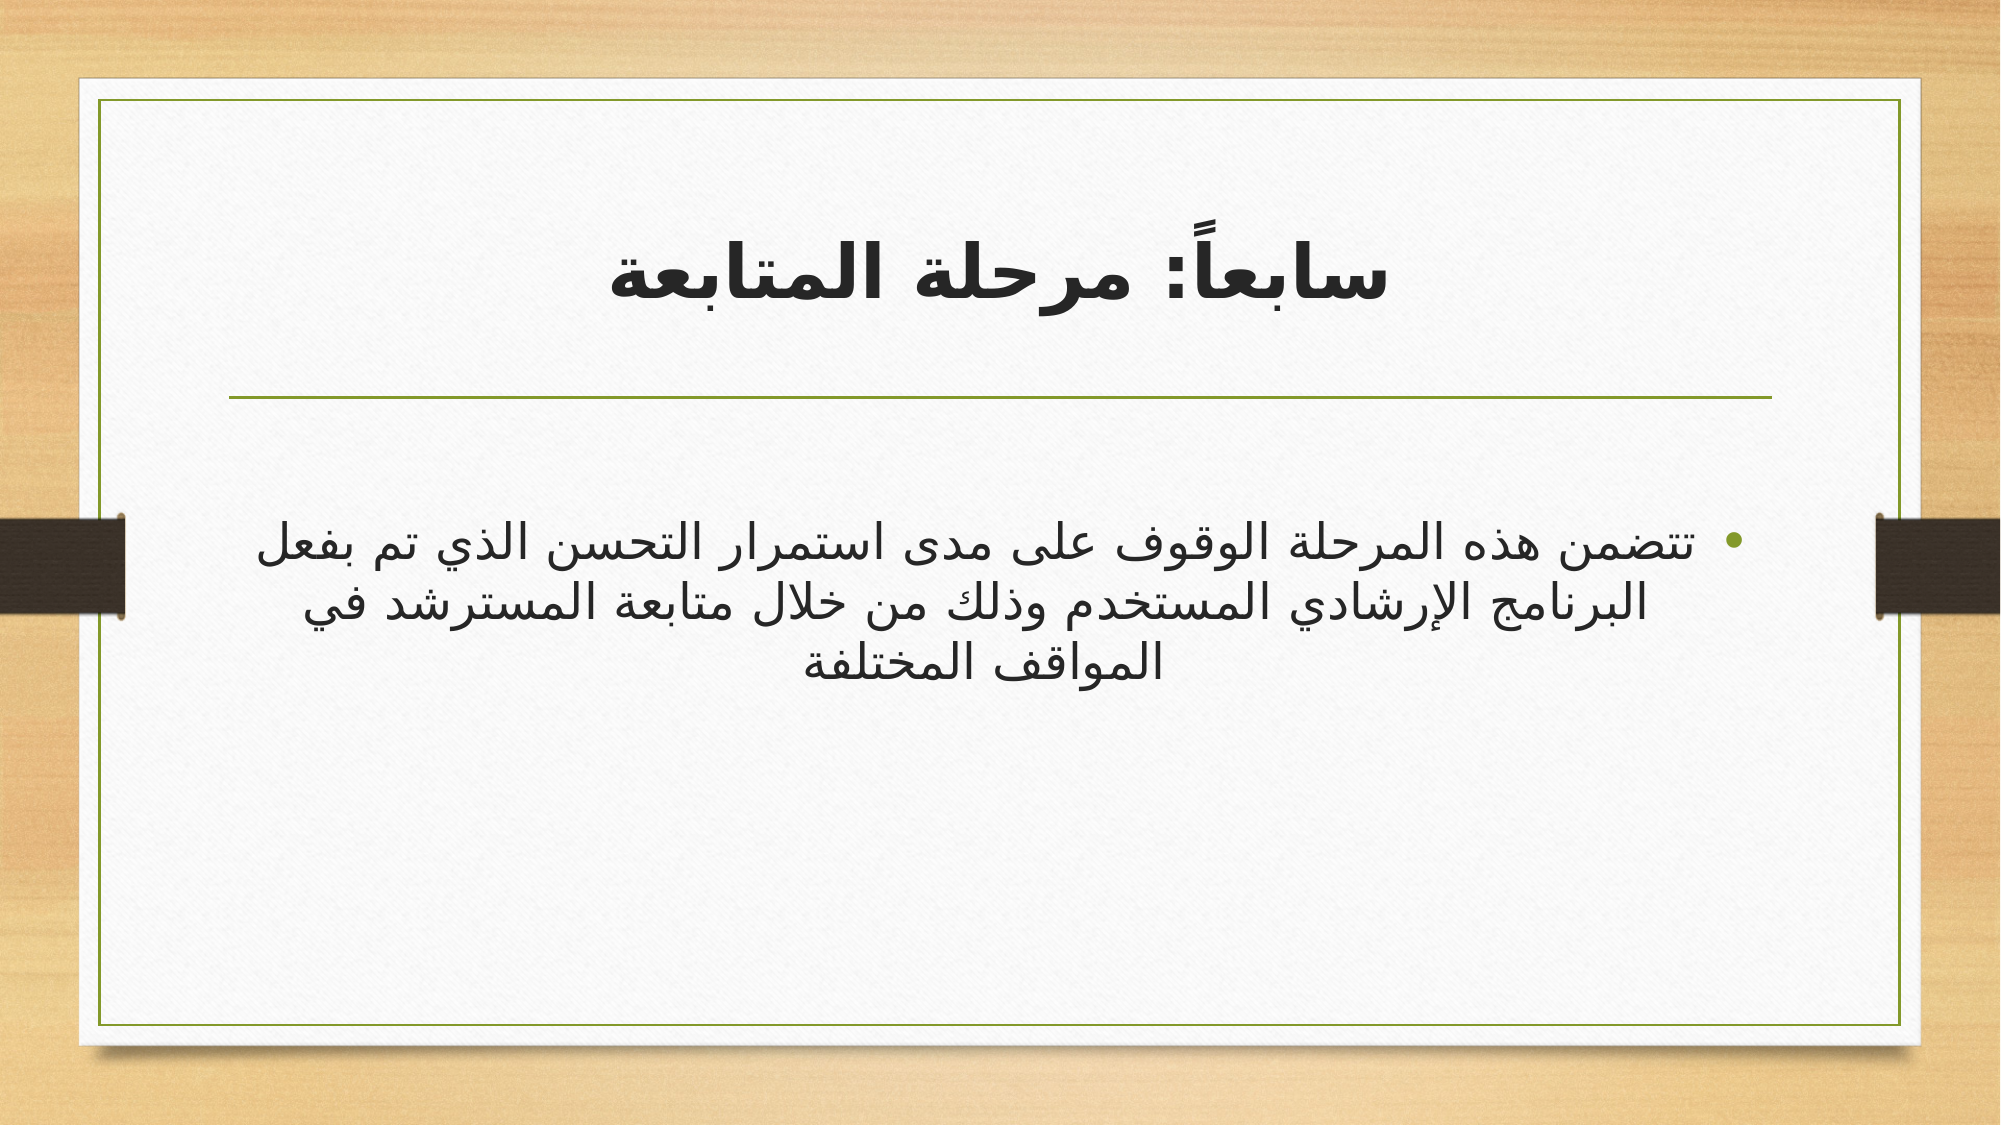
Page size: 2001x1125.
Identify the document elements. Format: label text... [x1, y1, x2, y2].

picture [0, 0, 2001, 1125]
title سابعاً: مرحلة المتابعة [212, 161, 1788, 375]
list تتضمن هذه المرحلة الوقوف على مدى استمرار التحسن الذي تم بفعل البرنامج الإرشادي المستخدم وذلك من خلال متابعة المسترشد في المواقف المختلفة [212, 419, 1788, 964]
